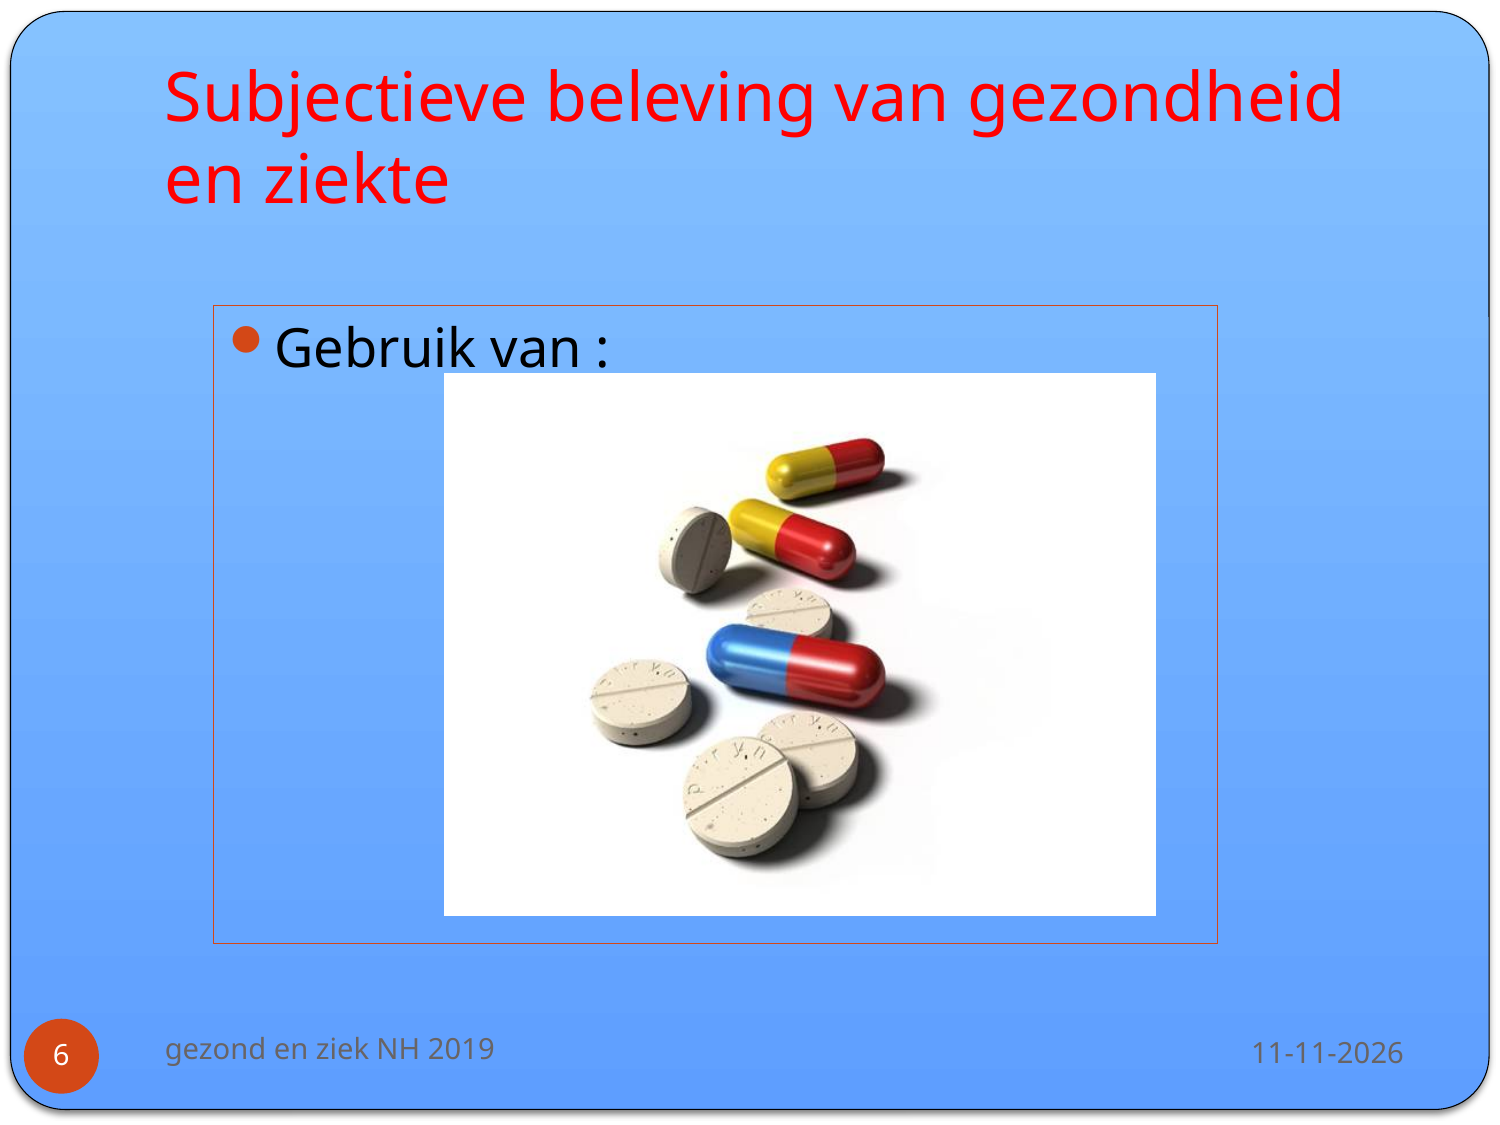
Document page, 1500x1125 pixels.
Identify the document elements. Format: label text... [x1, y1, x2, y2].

list Gebruik van : [213, 305, 1218, 944]
picture [443, 373, 1157, 916]
footer gezond en ziek NH 2019 [150, 1012, 800, 1088]
title Subjectieve beleving van gezondheid en ziekte [150, 45, 1425, 233]
slide_number 6 [23, 1018, 99, 1094]
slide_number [1012, 1015, 1419, 1094]
